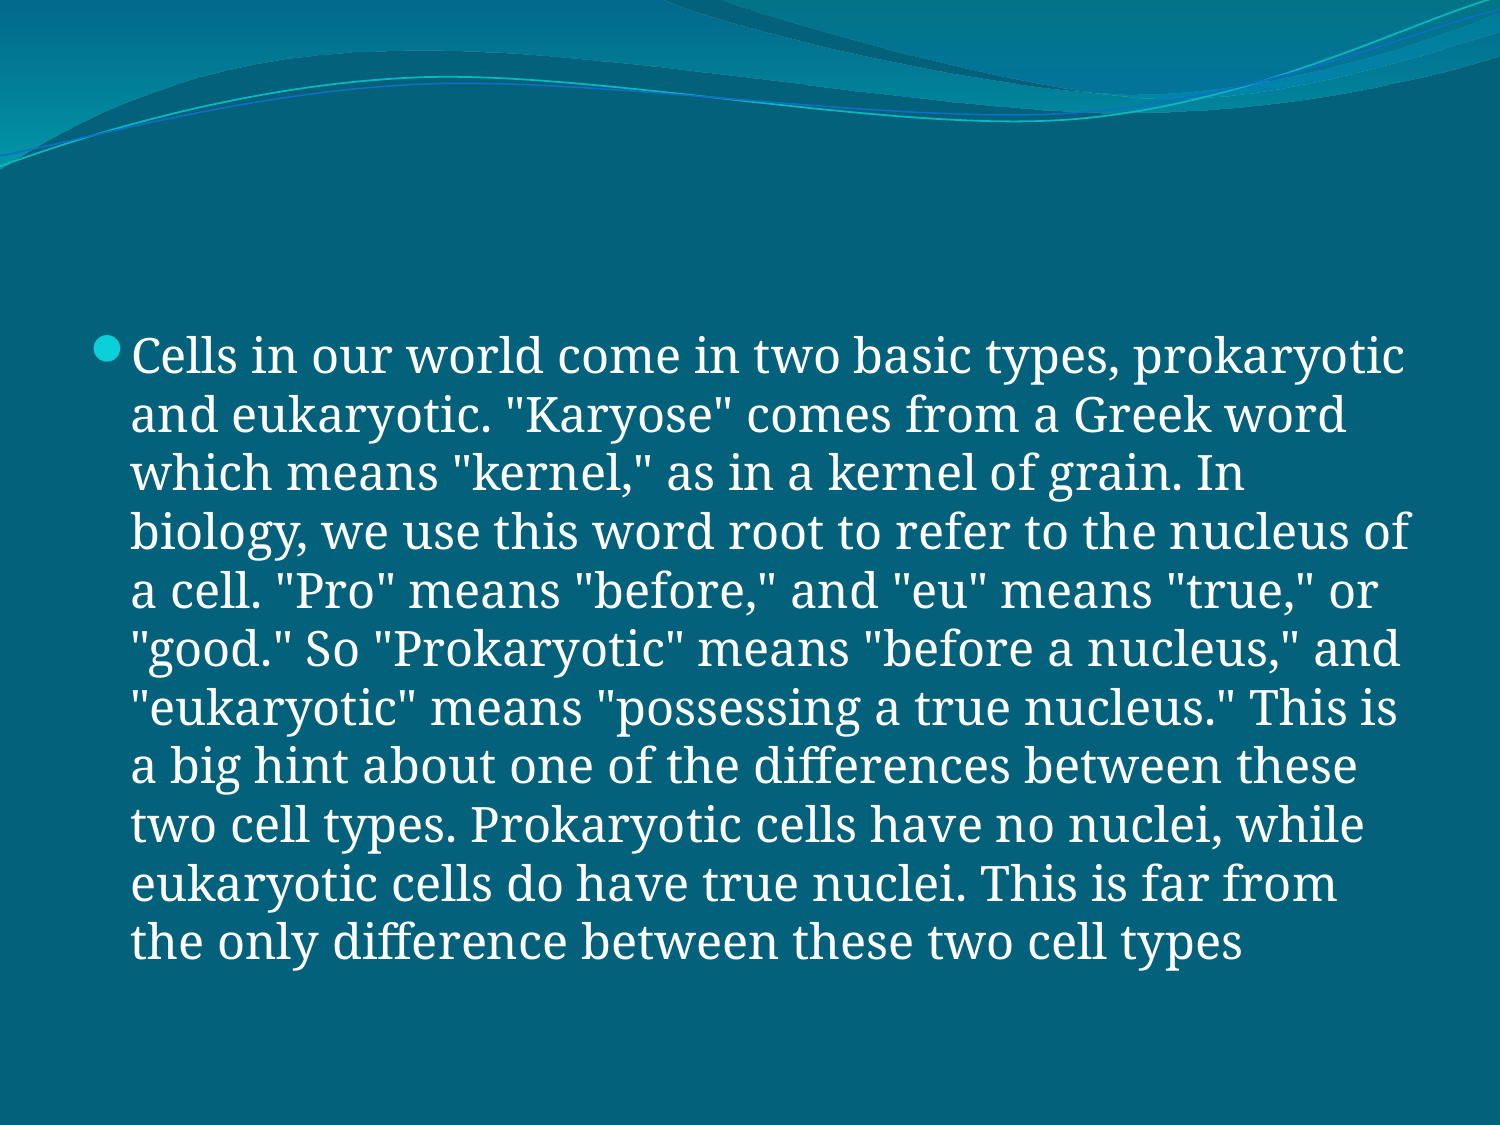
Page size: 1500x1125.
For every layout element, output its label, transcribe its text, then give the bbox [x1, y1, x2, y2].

list Cells in our world come in two basic types, prokaryotic and eukaryotic. "Karyose" comes from a Greek word which means "kernel," as in a kernel of grain. In biology, we use this word root to refer to the nucleus of a cell. "Pro" means "before," and "eu" means "true," or "good." So "Prokaryotic" means "before a nucleus," and "eukaryotic" means "possessing a true nucleus." This is a big hint about one of the differences between these two cell types. Prokaryotic cells have no nuclei, while eukaryotic cells do have true nuclei. This is far from the only difference between these two cell types [75, 317, 1425, 1038]
